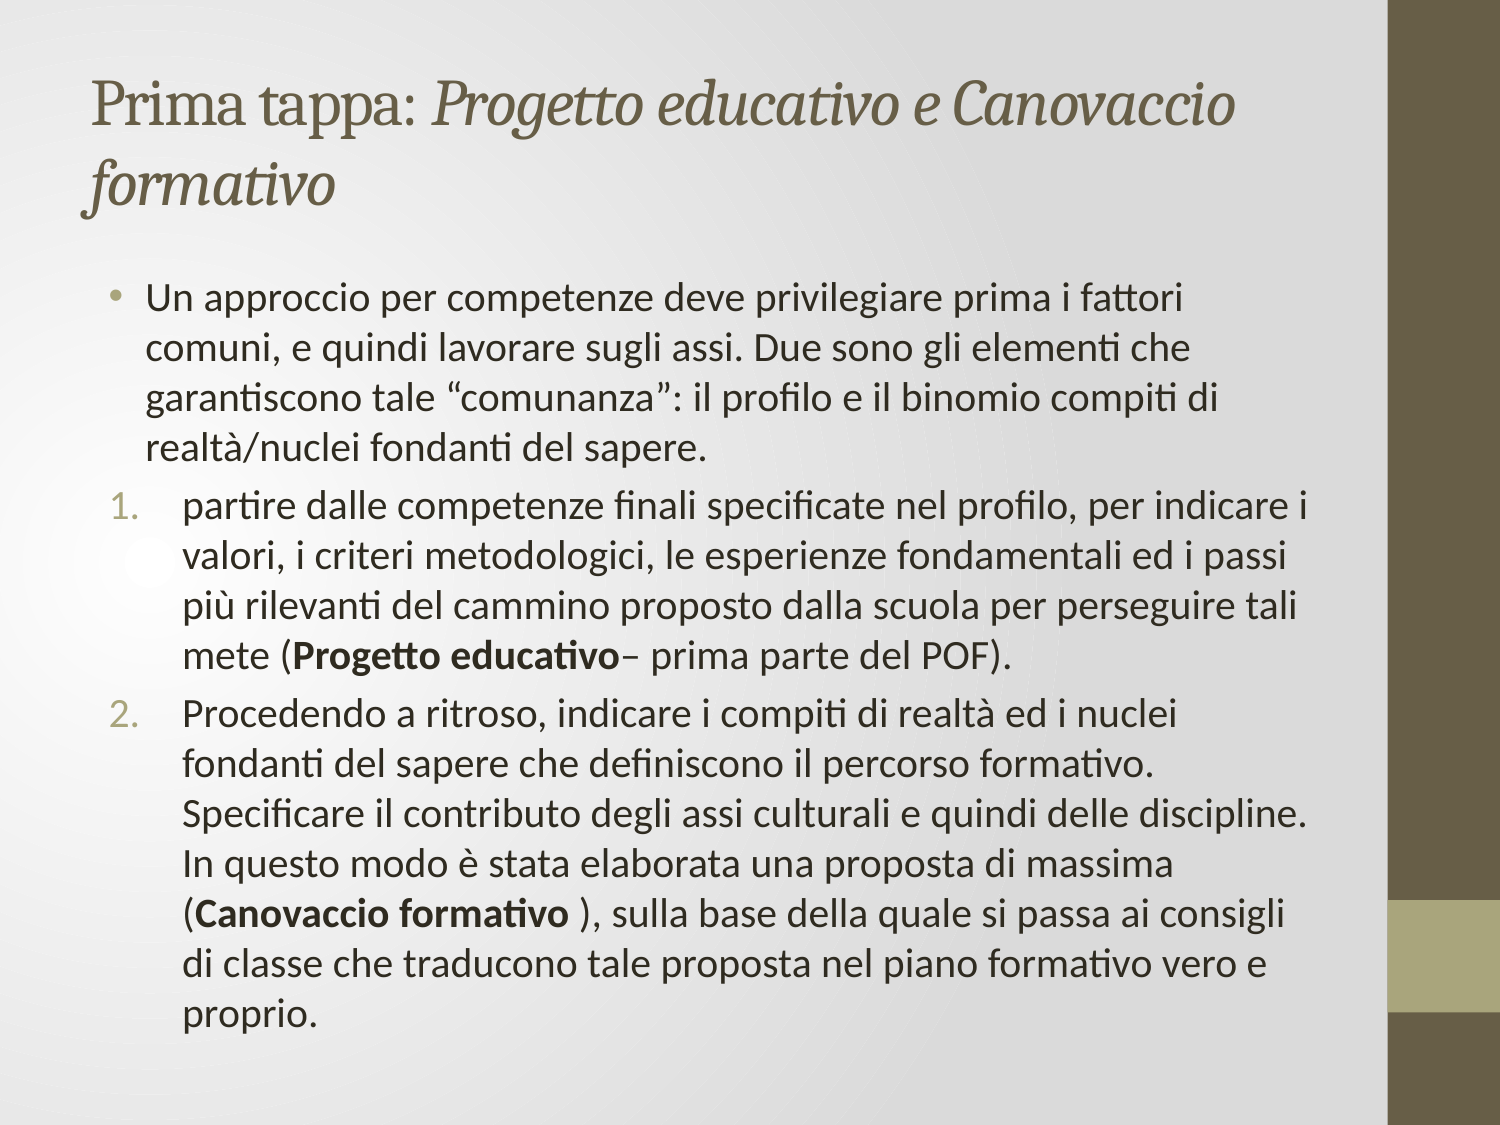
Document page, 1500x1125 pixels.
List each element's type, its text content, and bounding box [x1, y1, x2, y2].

title Prima tappa: Progetto educativo e Canovaccio formativo [75, 45, 1325, 233]
list Un approccio per competenze deve privilegiare prima i fattori comuni, e quindi lavorare sugli assi. Due sono gli elementi che garantiscono tale “comunanza”: il profilo e il binomio compiti di realtà/nuclei fondanti del sapere. partire dalle competenze finali specificate nel profilo, per indicare i valori, i criteri metodologici, le esperienze fondamentali ed i passi più rilevanti del cammino proposto dalla scuola per perseguire tali mete (Progetto educativo– prima parte del POF). Procedendo a ritroso, indicare i compiti di realtà ed i nuclei fondanti del sapere che definiscono il percorso formativo. Specificare il contributo degli assi culturali e quindi delle discipline. In questo modo è stata elaborata una proposta di massima (Canovaccio formativo ), sulla base della quale si passa ai consigli di classe che traducono tale proposta nel piano formativo vero e proprio. [75, 262, 1325, 1050]
